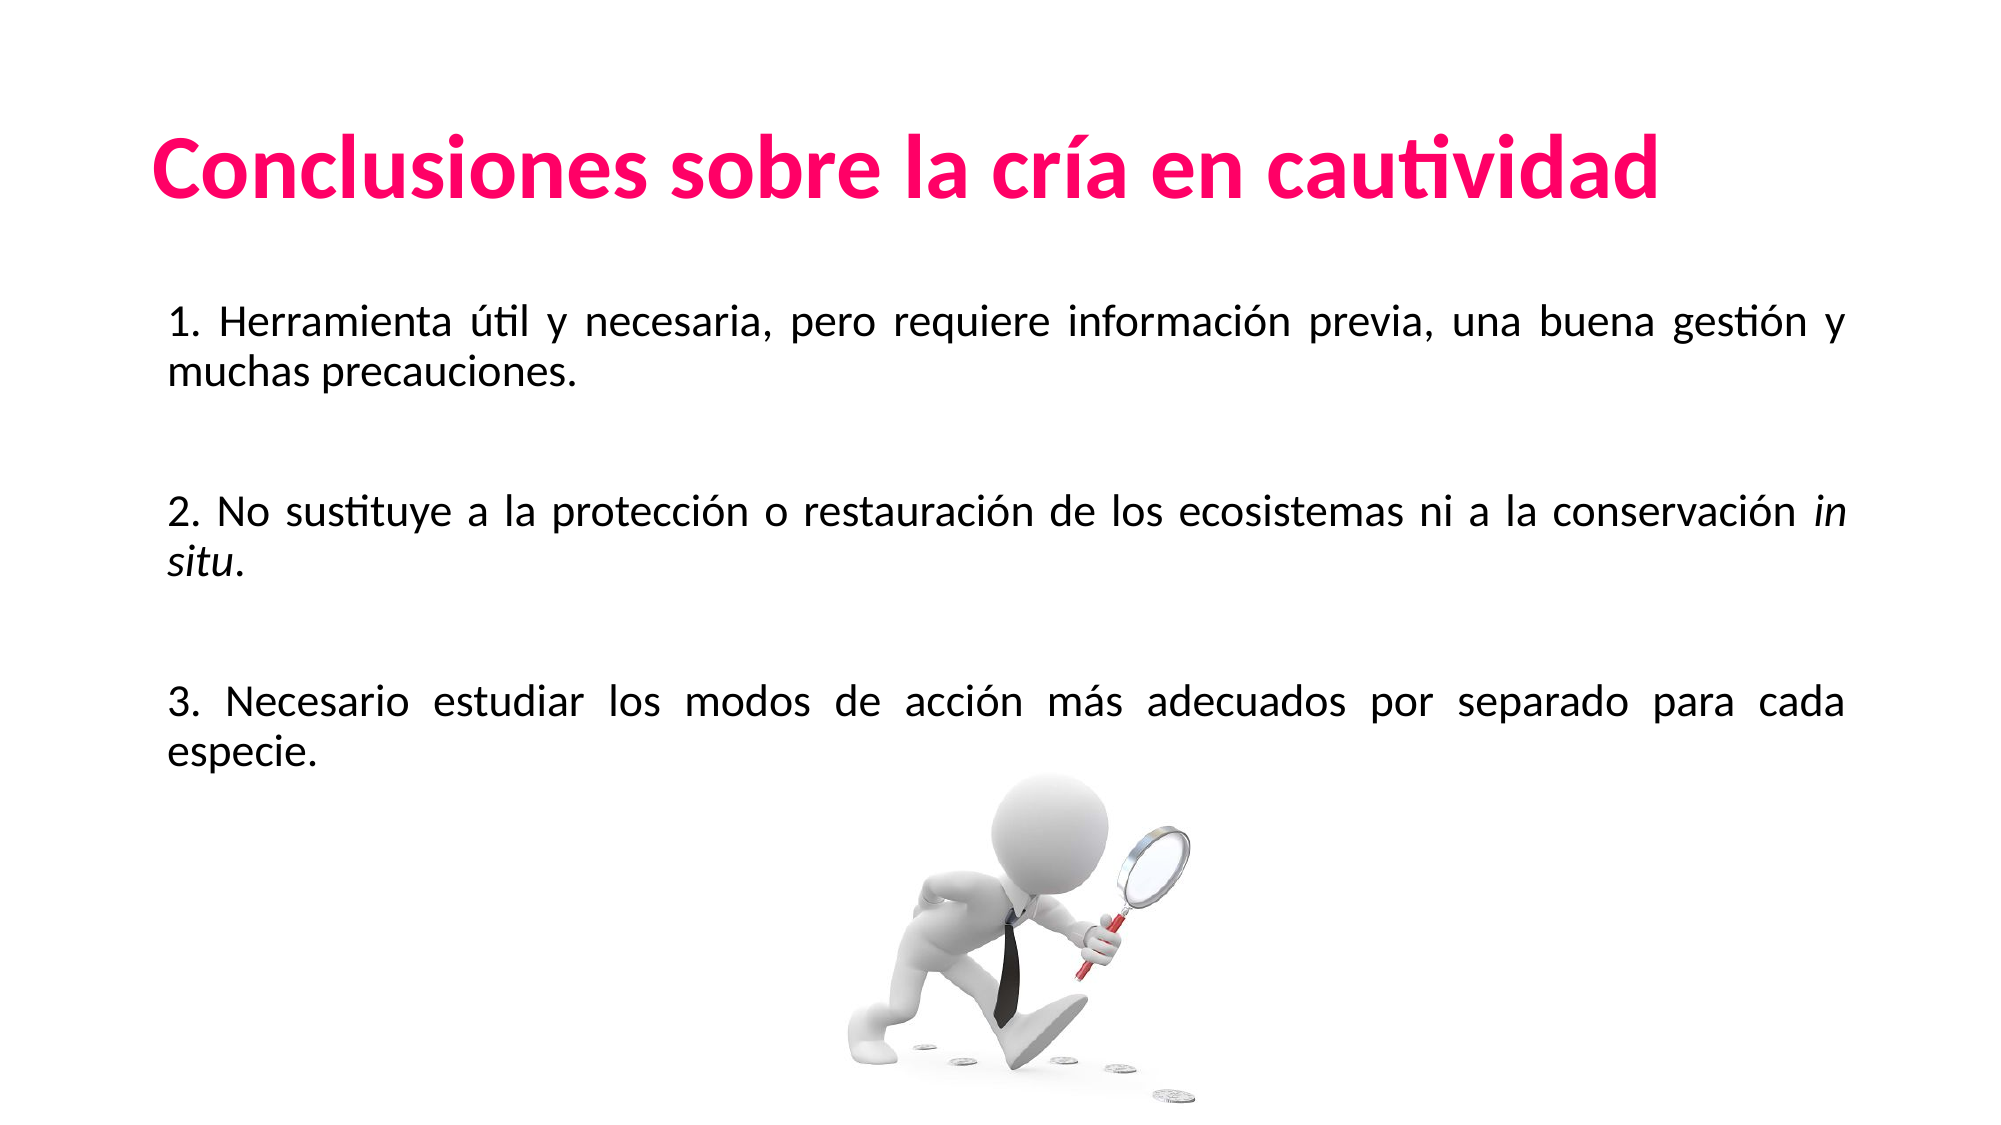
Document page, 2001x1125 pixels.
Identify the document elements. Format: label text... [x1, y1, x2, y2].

list 1. Herramienta útil y necesaria, pero requiere información previa, una buena gestión y muchas precauciones. 2. No sustituye a la protección o restauración de los ecosistemas ni a la conservación in situ. 3. Necesario estudiar los modos de acción más adecuados por separado para cada especie. [137, 289, 1863, 1110]
title Conclusiones sobre la cría en cautividad [137, 59, 1863, 278]
picture [843, 756, 1198, 1110]
